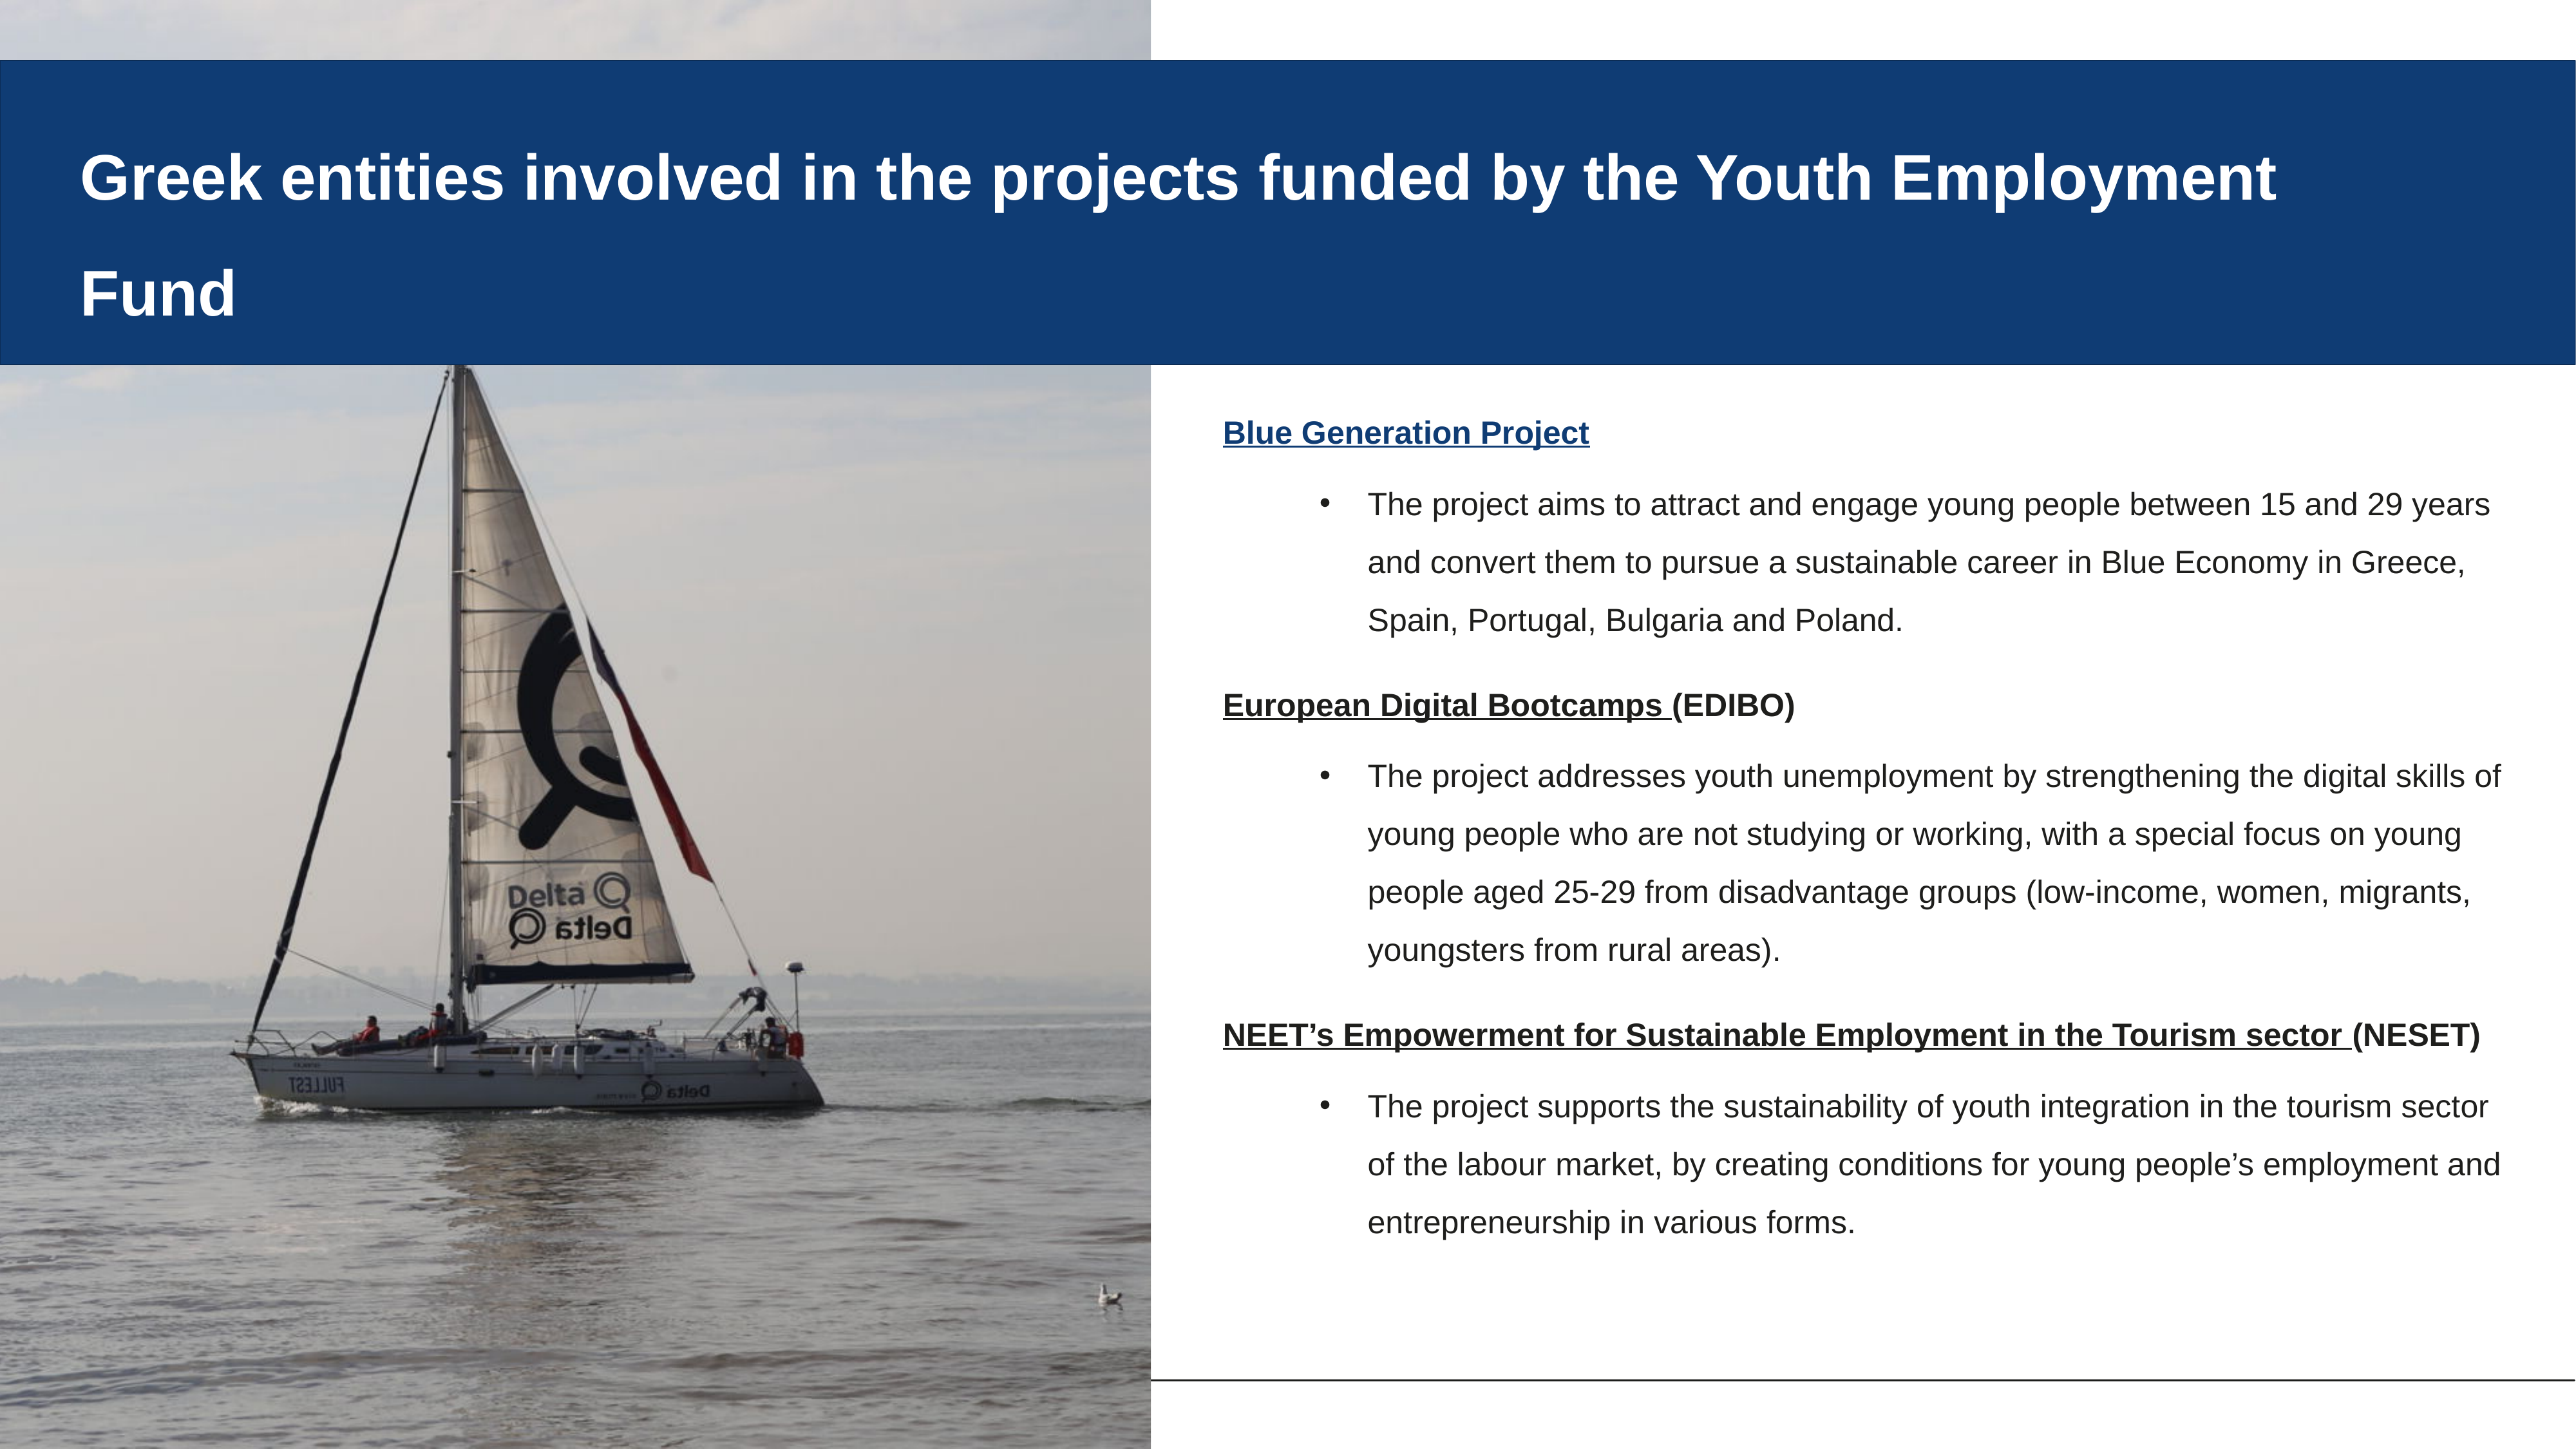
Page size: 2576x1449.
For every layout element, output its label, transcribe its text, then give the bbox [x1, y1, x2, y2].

text_box Greek entities involved in the projects funded by the Youth Employment Fund [1151, 97, 2390, 329]
text_box [1151, 60, 2576, 365]
picture [0, 0, 1151, 1449]
list Blue Generation Project The project aims to attract and engage young people between 15 and 29 years and convert them to pursue a sustainable career in Blue Economy in Greece, Spain, Portugal, Bulgaria and Poland. European Digital Bootcamps (EDIBO) The project addresses youth unemployment by strengthening the digital skills of young people who are not studying or working, with a special focus on young people aged 25-29 from disadvantage groups (low-income, women, migrants, youngsters from rural areas). NEET’s Empowerment for Sustainable Employment in the Tourism sector (NESET) The project supports the sustainability of youth integration in the tourism sector of the labour market, by creating conditions for young people’s employment and entrepreneurship in various forms. [1222, 392, 2508, 1346]
